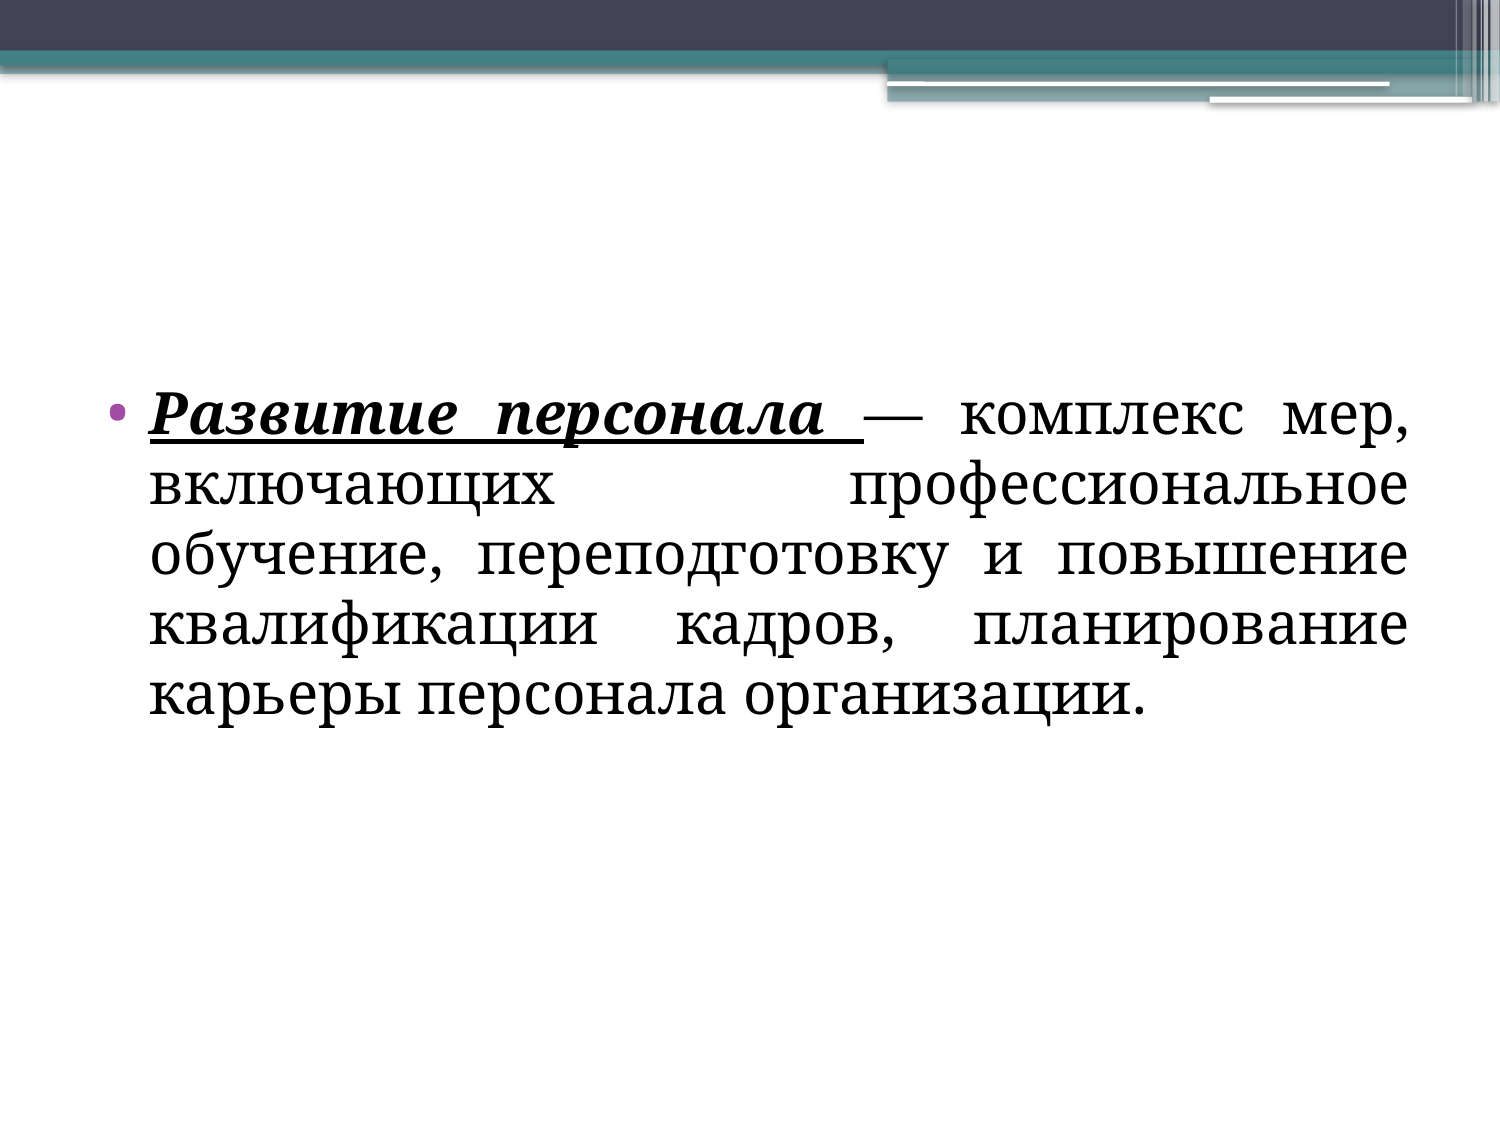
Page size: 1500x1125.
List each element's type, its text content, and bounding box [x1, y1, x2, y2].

list Развитие персонала — комплекс мер, включающих профессиональное обучение, переподготовку и повышение квалификации кадров, планирование карьеры персонала организации. [75, 368, 1425, 1079]
